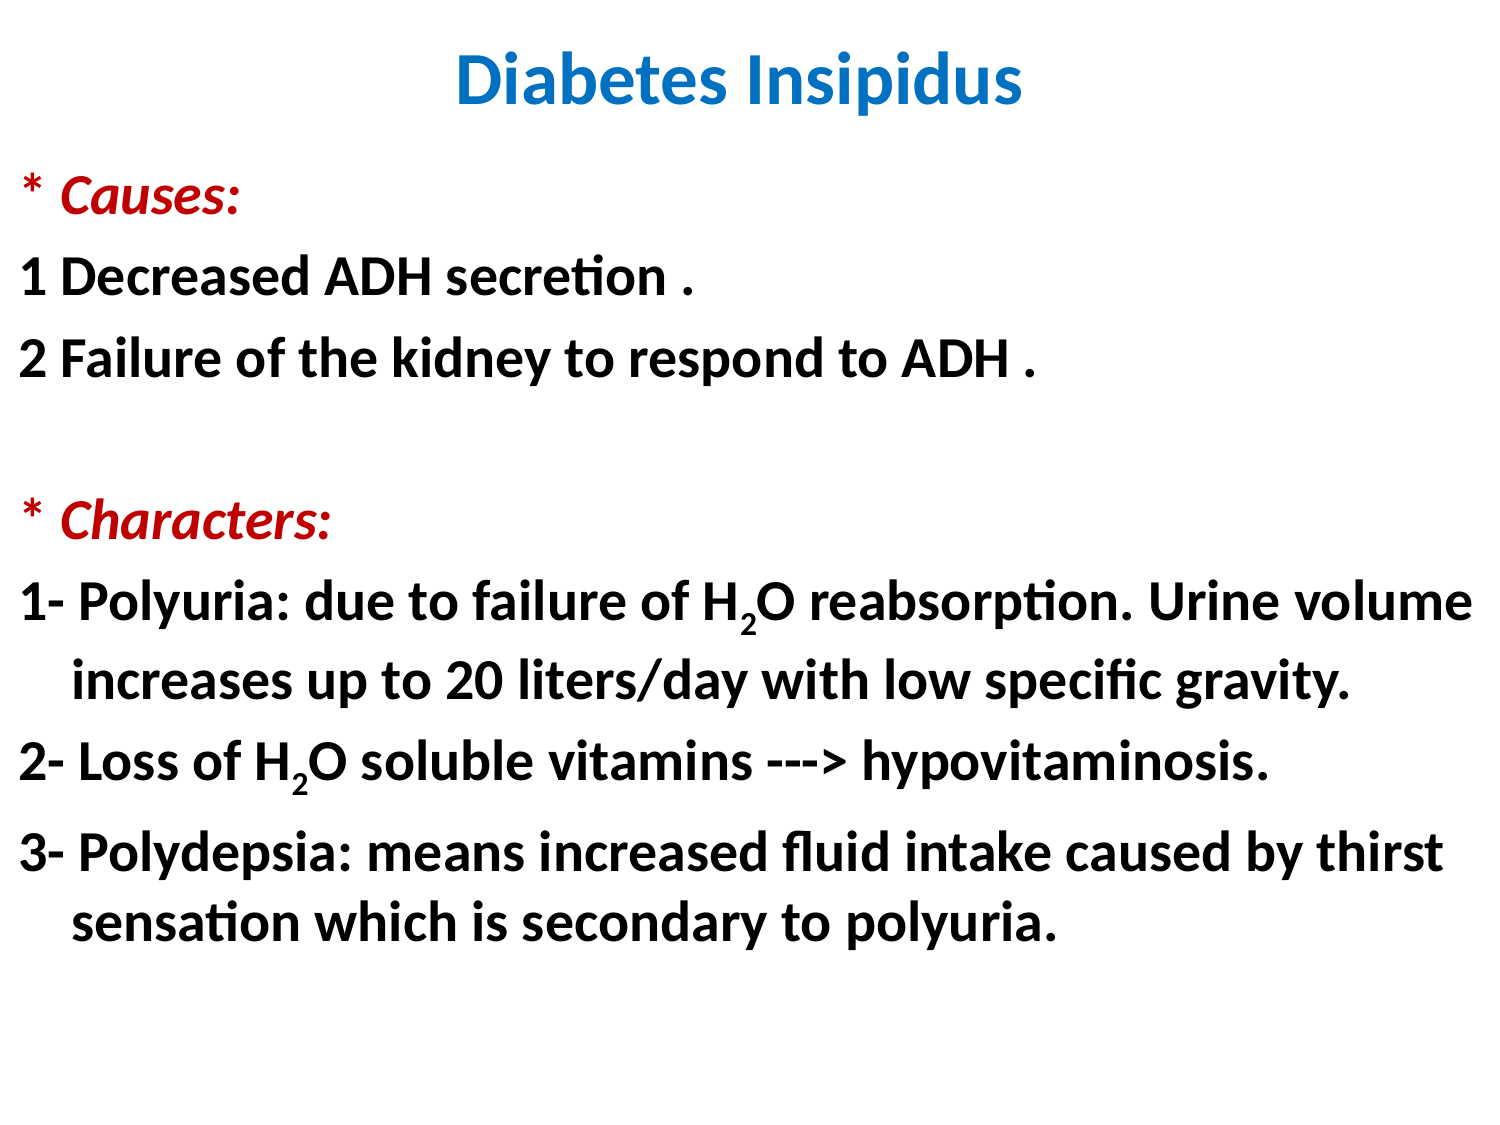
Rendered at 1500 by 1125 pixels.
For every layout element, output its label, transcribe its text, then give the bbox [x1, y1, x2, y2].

list * Causes: 1 Decreased ADH secretion . 2 Failure of the kidney to respond to ADH . * Characters: 1- Polyuria: due to failure of H2O reabsorption. Urine volume increases up to 20 liters/day with low specific gravity. 2- Loss of H2O soluble vitamins ---> hypovitaminosis. 3- Polydepsia: means increased fluid intake caused by thirst sensation which is secondary to polyuria. [3, 149, 1500, 1012]
title Diabetes Insipidus [64, 0, 1415, 149]
